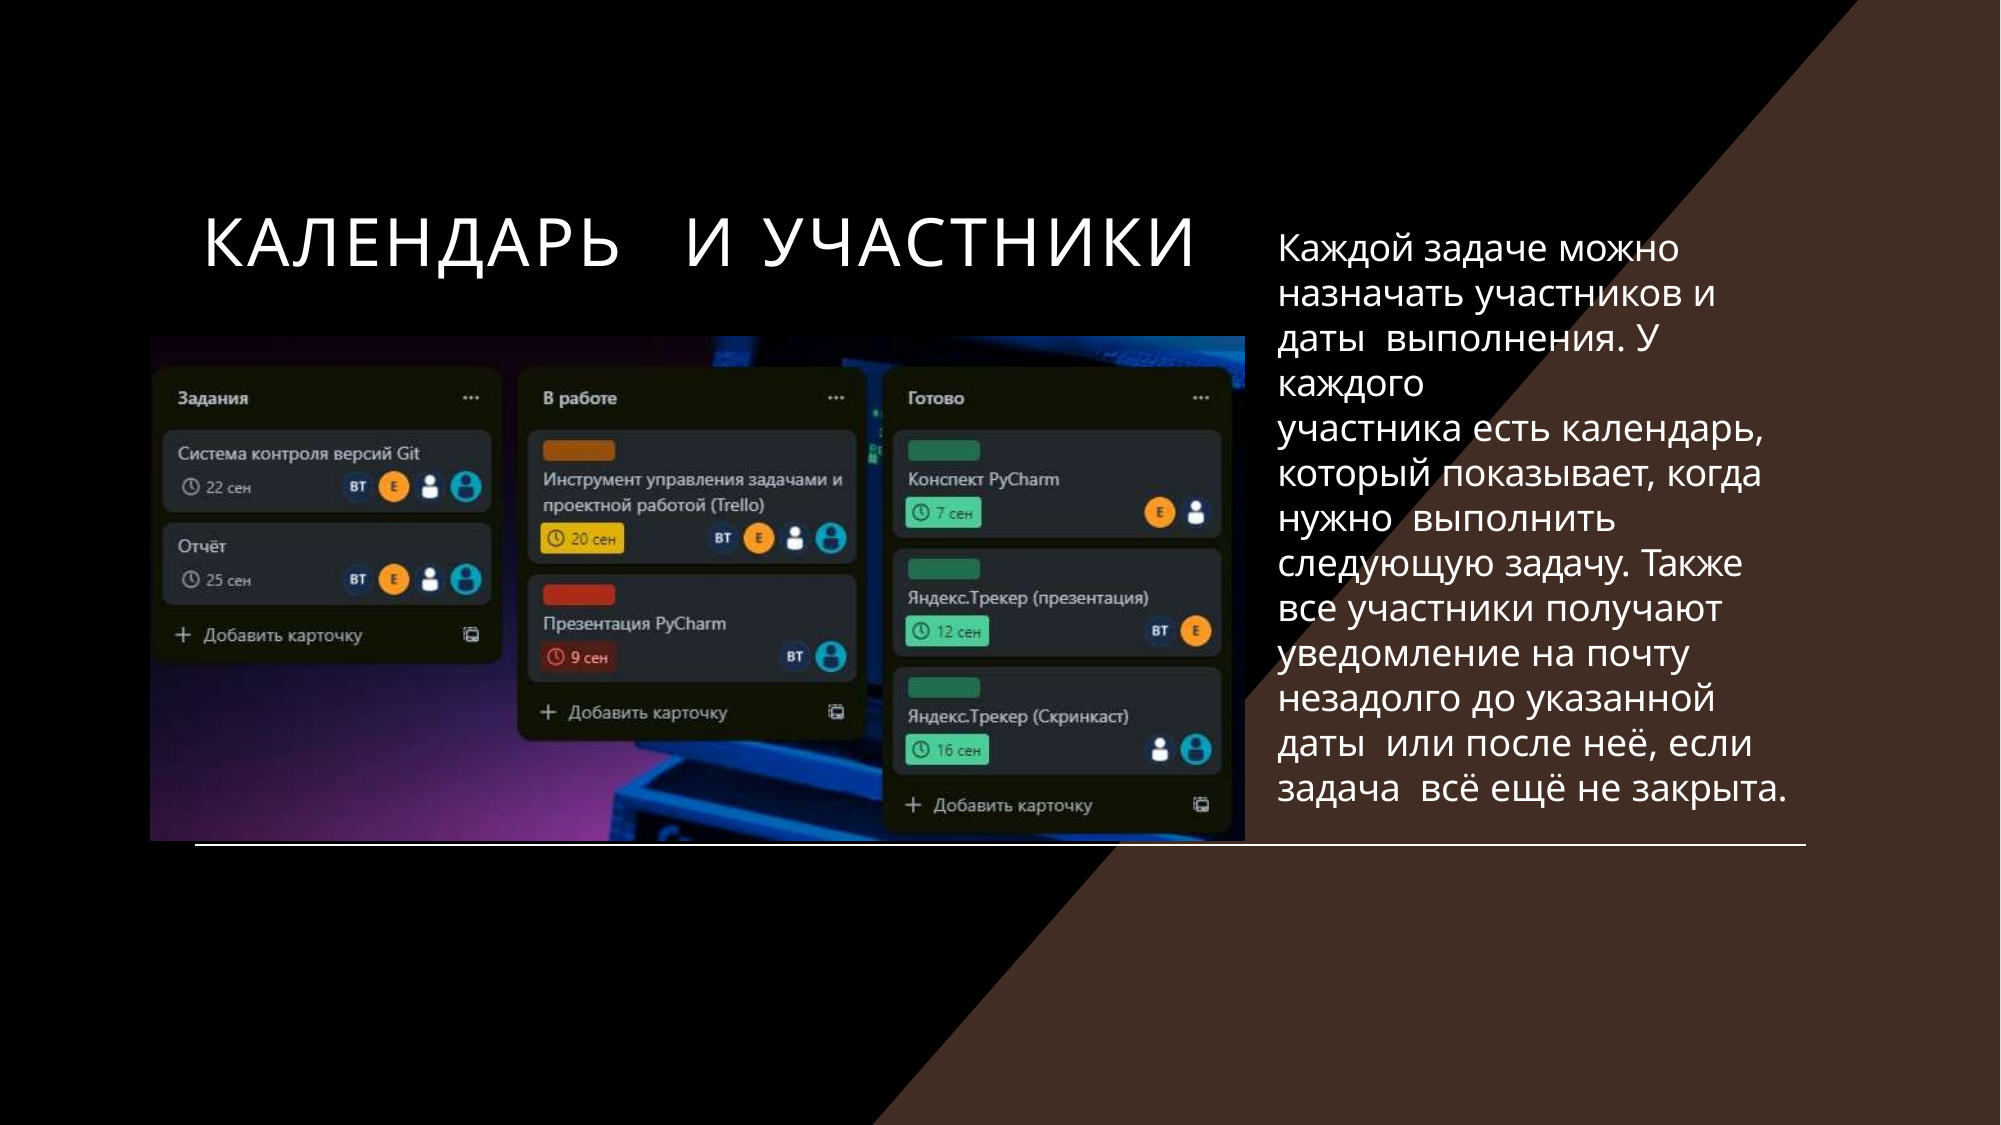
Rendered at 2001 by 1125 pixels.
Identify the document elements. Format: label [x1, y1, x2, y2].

text_box [193, 0, 2000, 1125]
picture [149, 336, 1246, 842]
